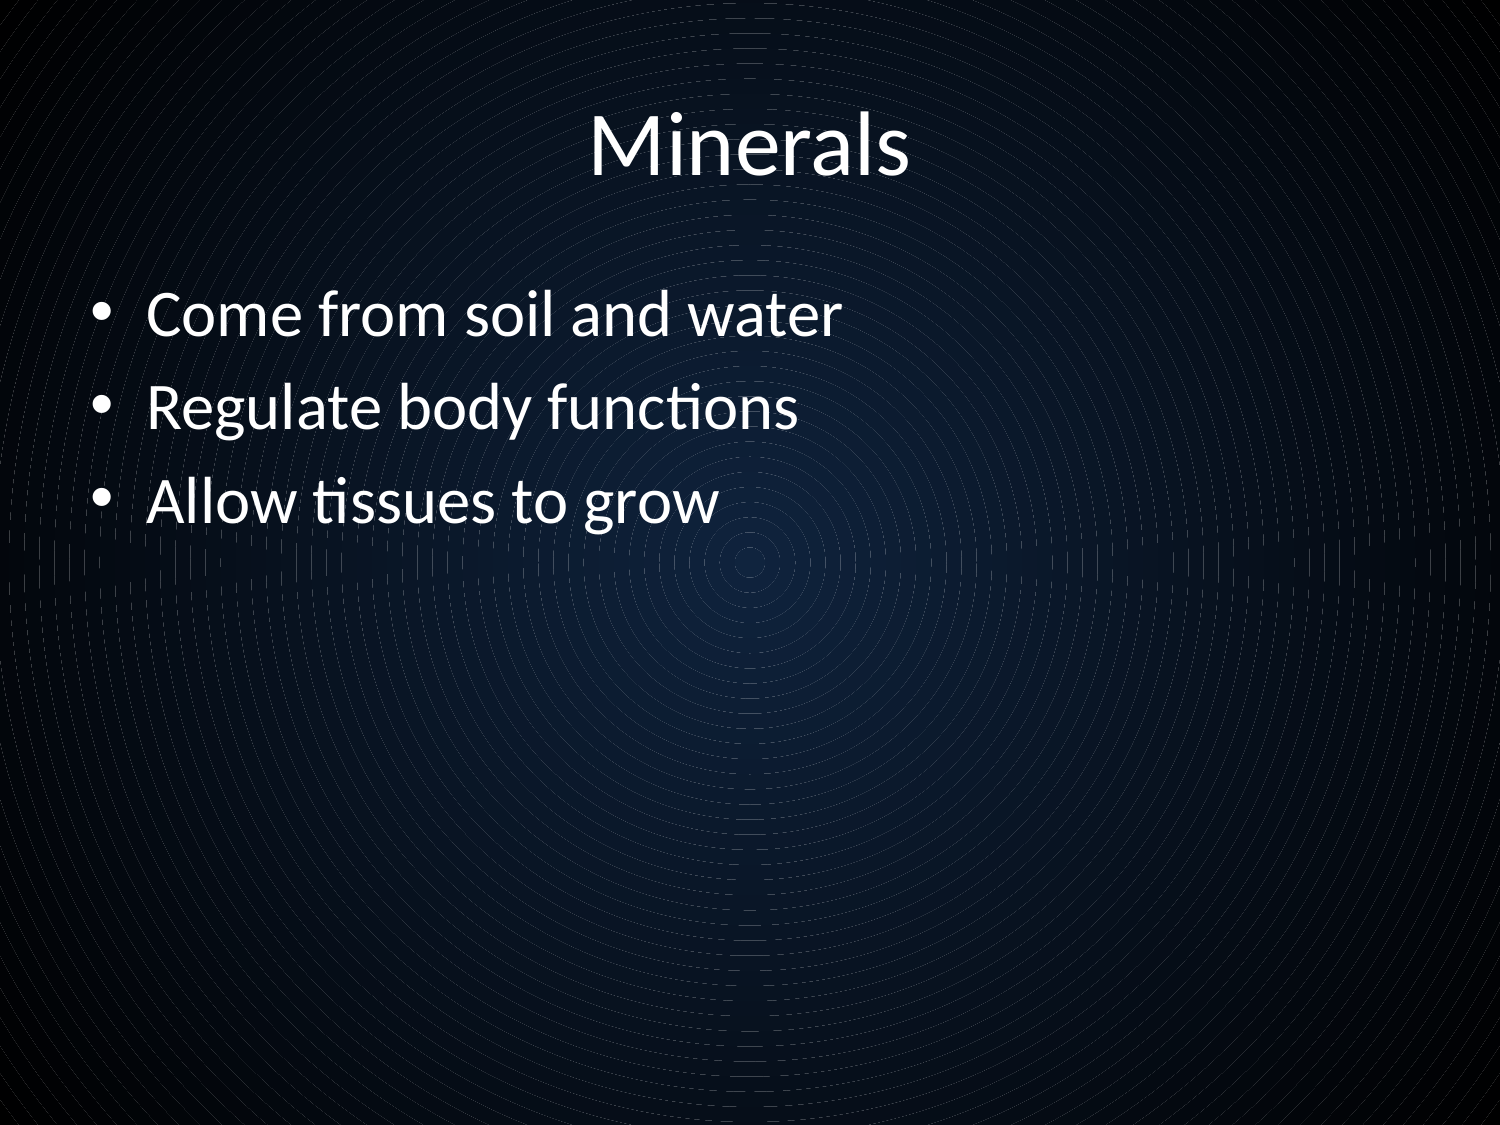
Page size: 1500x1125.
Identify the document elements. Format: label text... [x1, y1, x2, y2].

list Come from soil and water Regulate body functions Allow tissues to grow [75, 262, 1425, 575]
title Minerals [75, 45, 1425, 233]
